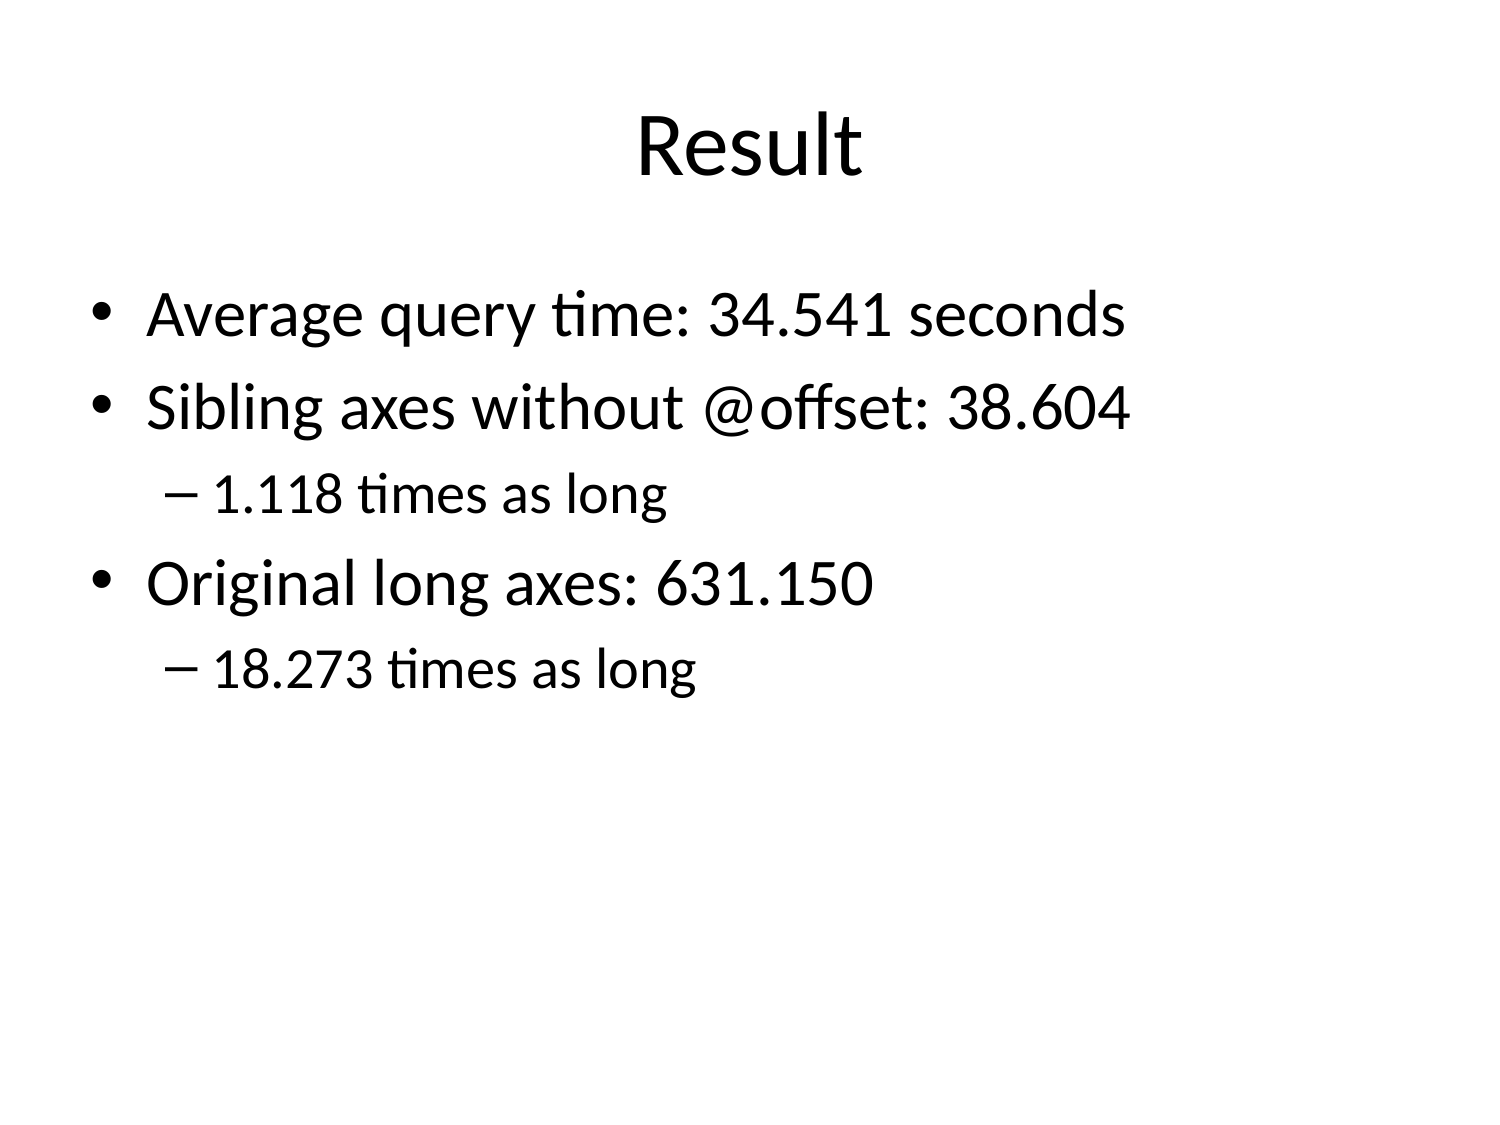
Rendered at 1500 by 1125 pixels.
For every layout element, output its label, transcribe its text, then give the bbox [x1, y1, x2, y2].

title Result [75, 45, 1425, 233]
list Average query time: 34.541 seconds Sibling axes without @offset: 38.604 1.118 times as long Original long axes: 631.150 18.273 times as long [75, 262, 1425, 1005]
